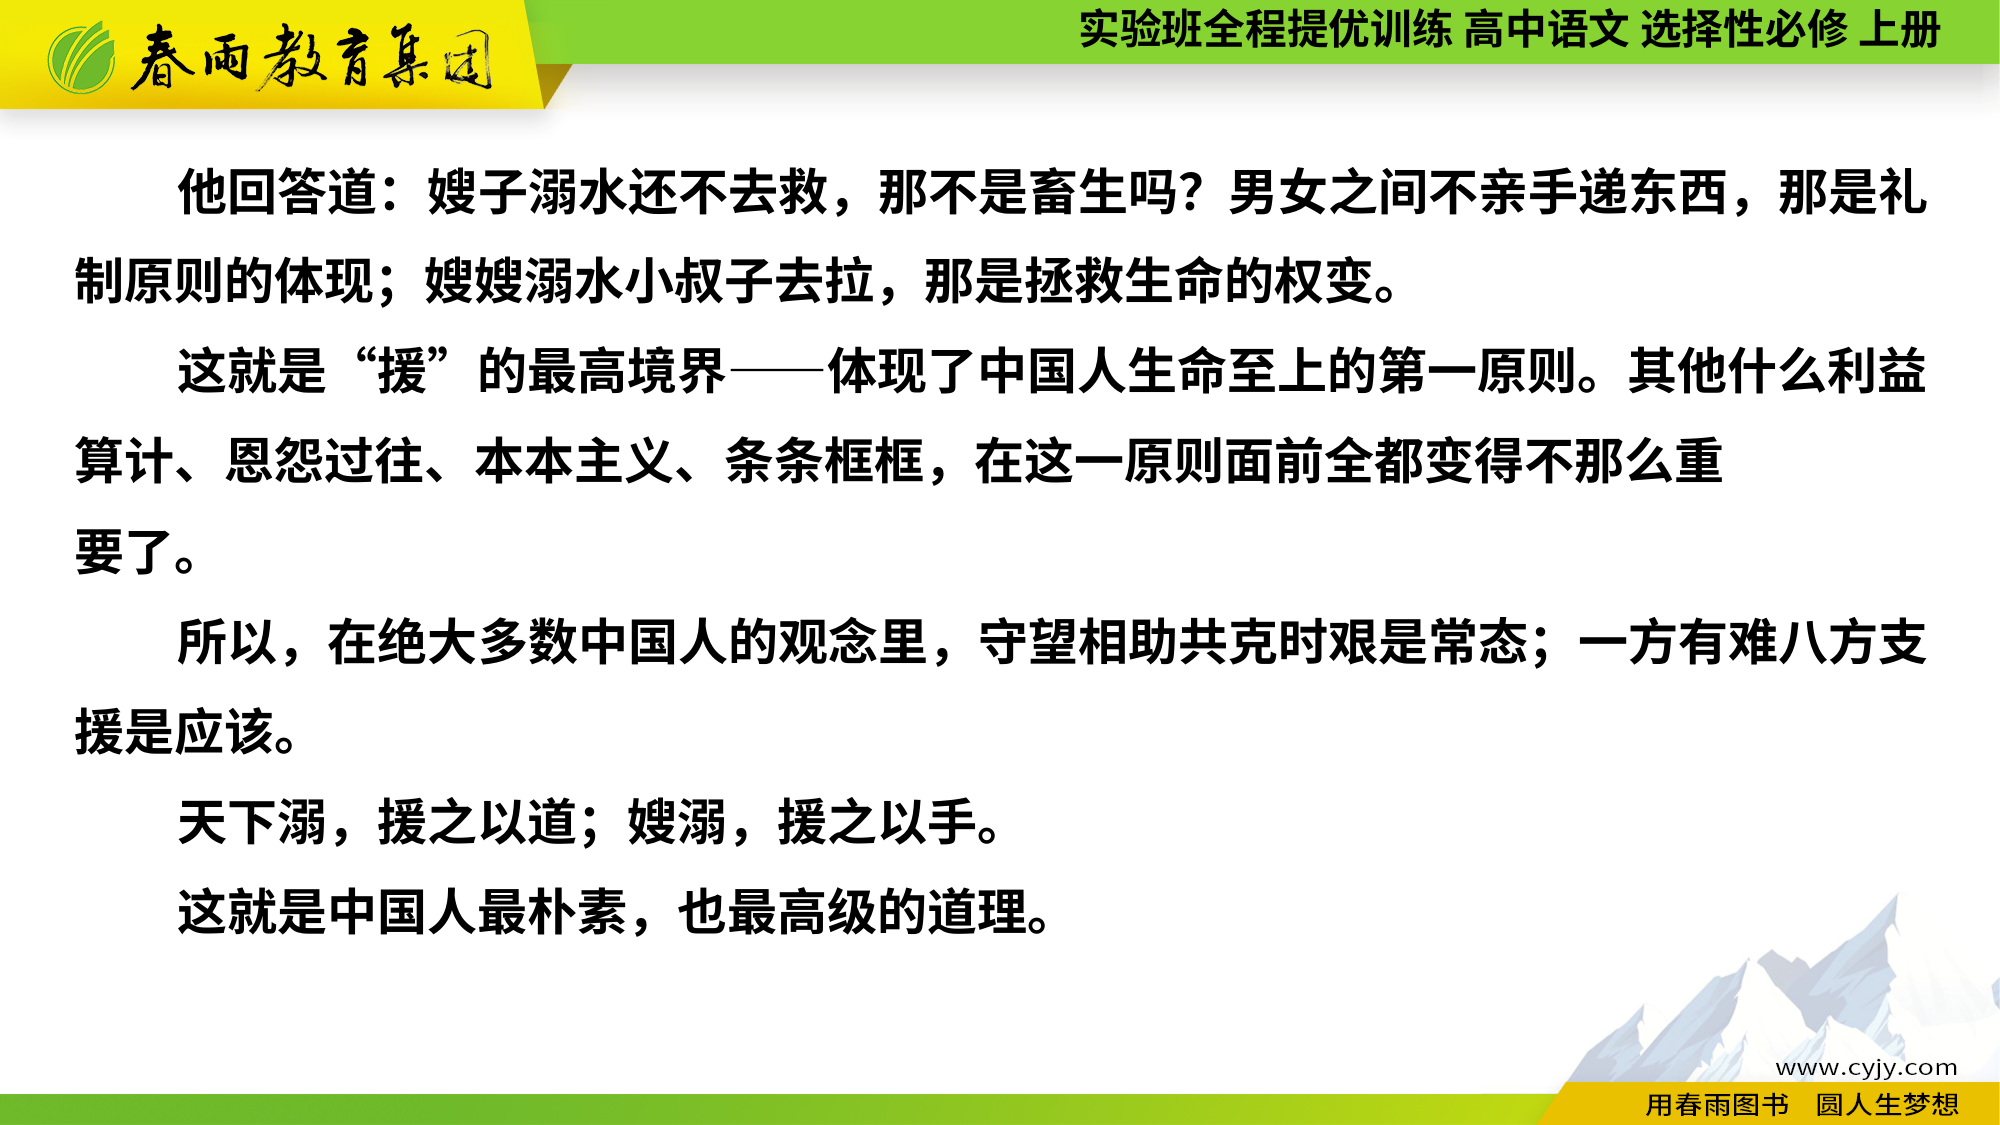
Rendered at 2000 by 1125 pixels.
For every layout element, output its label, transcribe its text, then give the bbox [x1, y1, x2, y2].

list 他回答道：嫂子溺水还不去救，那不是畜生吗？男女之间不亲手递东西，那是礼制原则的体现；嫂嫂溺水小叔子去拉，那是拯救生命的权变。 这就是“援”的最高境界——体现了中国人生命至上的第一原则。其他什么利益算计、恩怨过往、本本主义、条条框框，在这一原则面前全都变得不那么重 要了。 所以，在绝大多数中国人的观念里，守望相助共克时艰是常态；一方有难八方支援是应该。 天下溺，援之以道；嫂溺，援之以手。 这就是中国人最朴素，也最高级的道理。 [59, 122, 1944, 956]
picture [0, 0, 2000, 1125]
